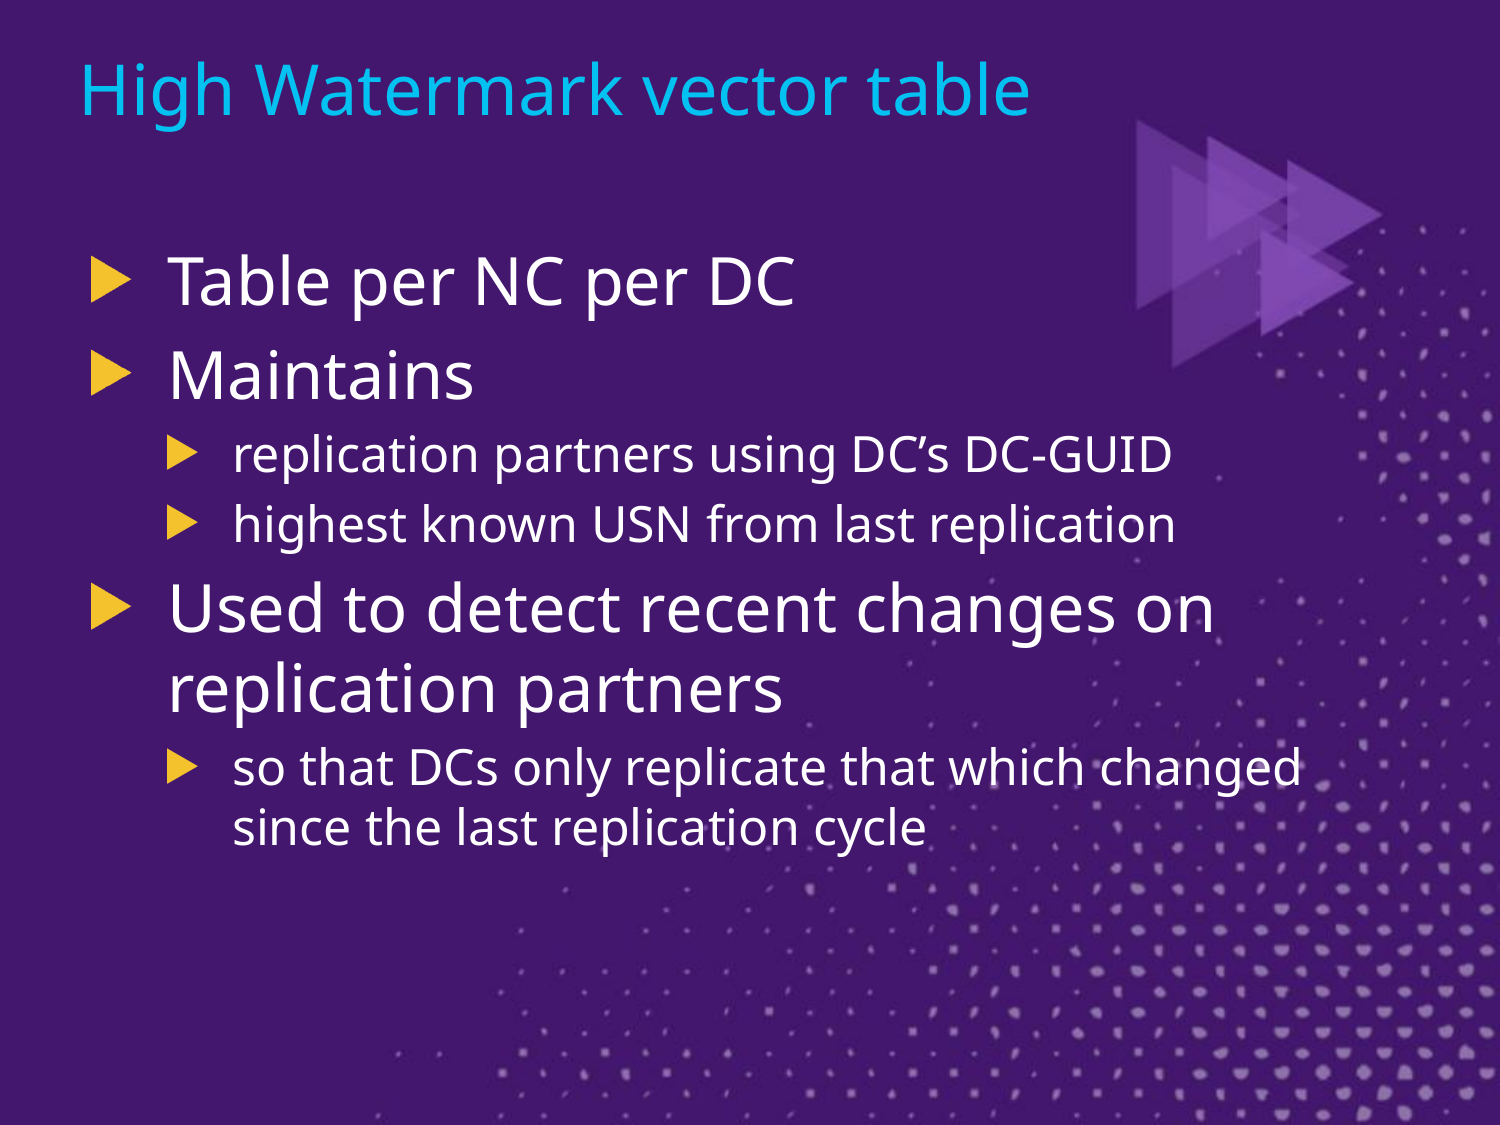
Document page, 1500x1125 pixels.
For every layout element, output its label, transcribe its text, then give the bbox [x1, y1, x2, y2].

title High Watermark vector table [63, 37, 1436, 138]
picture [0, 0, 1500, 1125]
list Table per NC per DC Maintains replication partners using DC’s DC-GUID highest known USN from last replication Used to detect recent changes on replication partners so that DCs only replicate that which changed since the last replication cycle [76, 231, 1436, 560]
